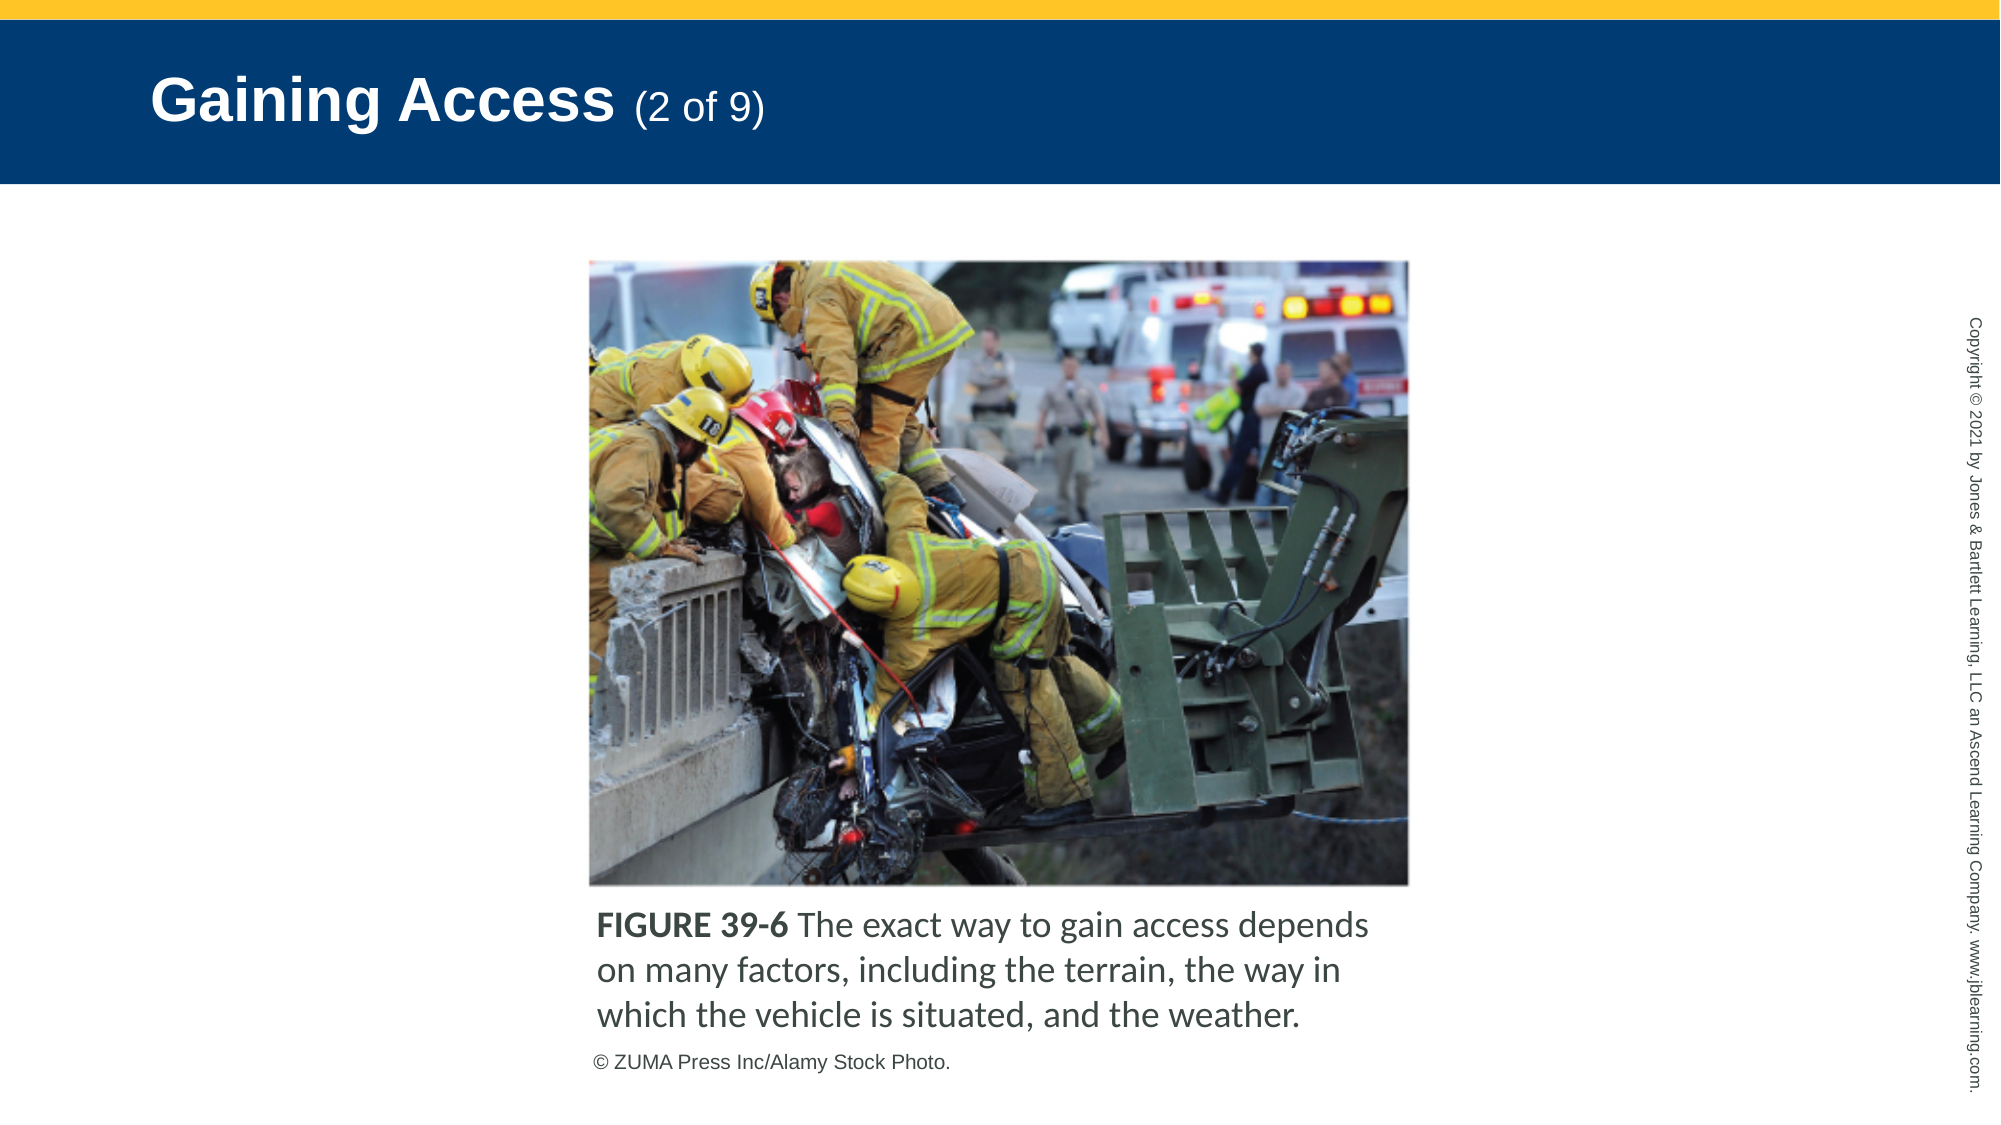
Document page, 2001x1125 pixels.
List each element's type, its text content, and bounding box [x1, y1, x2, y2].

text_box © ZUMA Press Inc/Alamy Stock Photo. [578, 1041, 967, 1081]
text_box FIGURE 39-6 The exact way to gain access depends on many factors, including the terrain, the way in which the vehicle is situated, and the weather. [582, 892, 1416, 1043]
title Gaining Access (2 of 9) [0, 19, 2000, 185]
picture [582, 255, 1416, 891]
